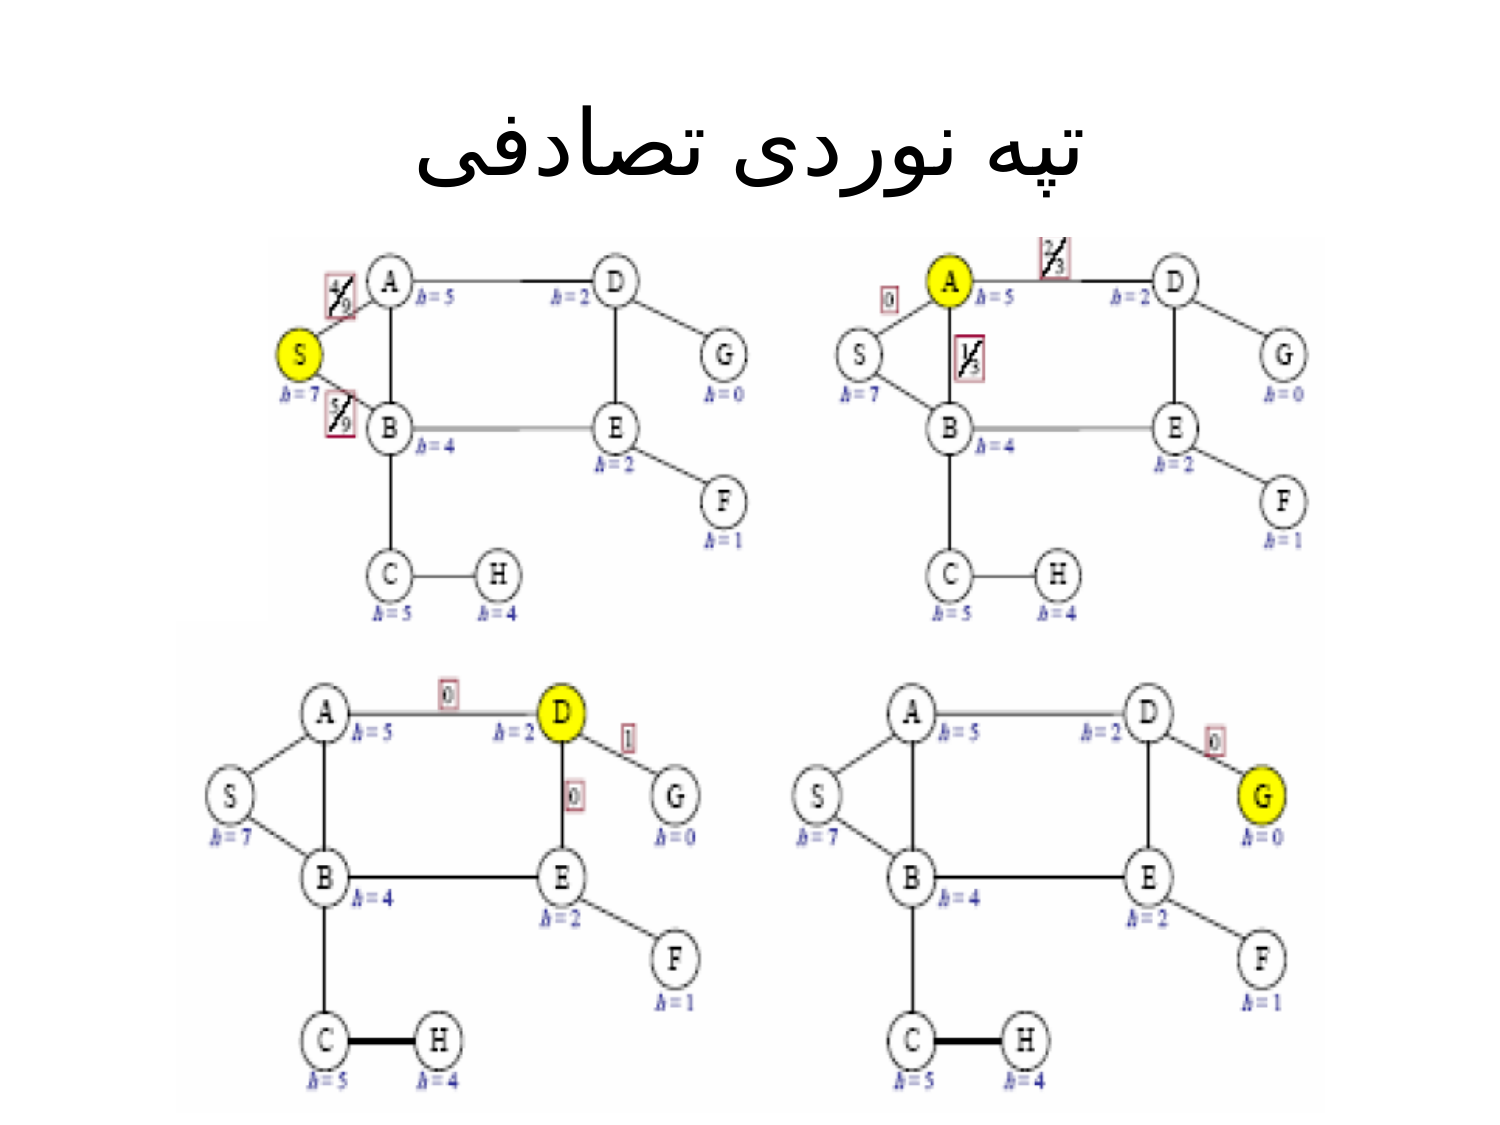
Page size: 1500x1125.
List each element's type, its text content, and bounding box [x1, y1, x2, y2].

title تپه نوردی تصادفی [75, 45, 1425, 233]
picture [165, 237, 1326, 1113]
